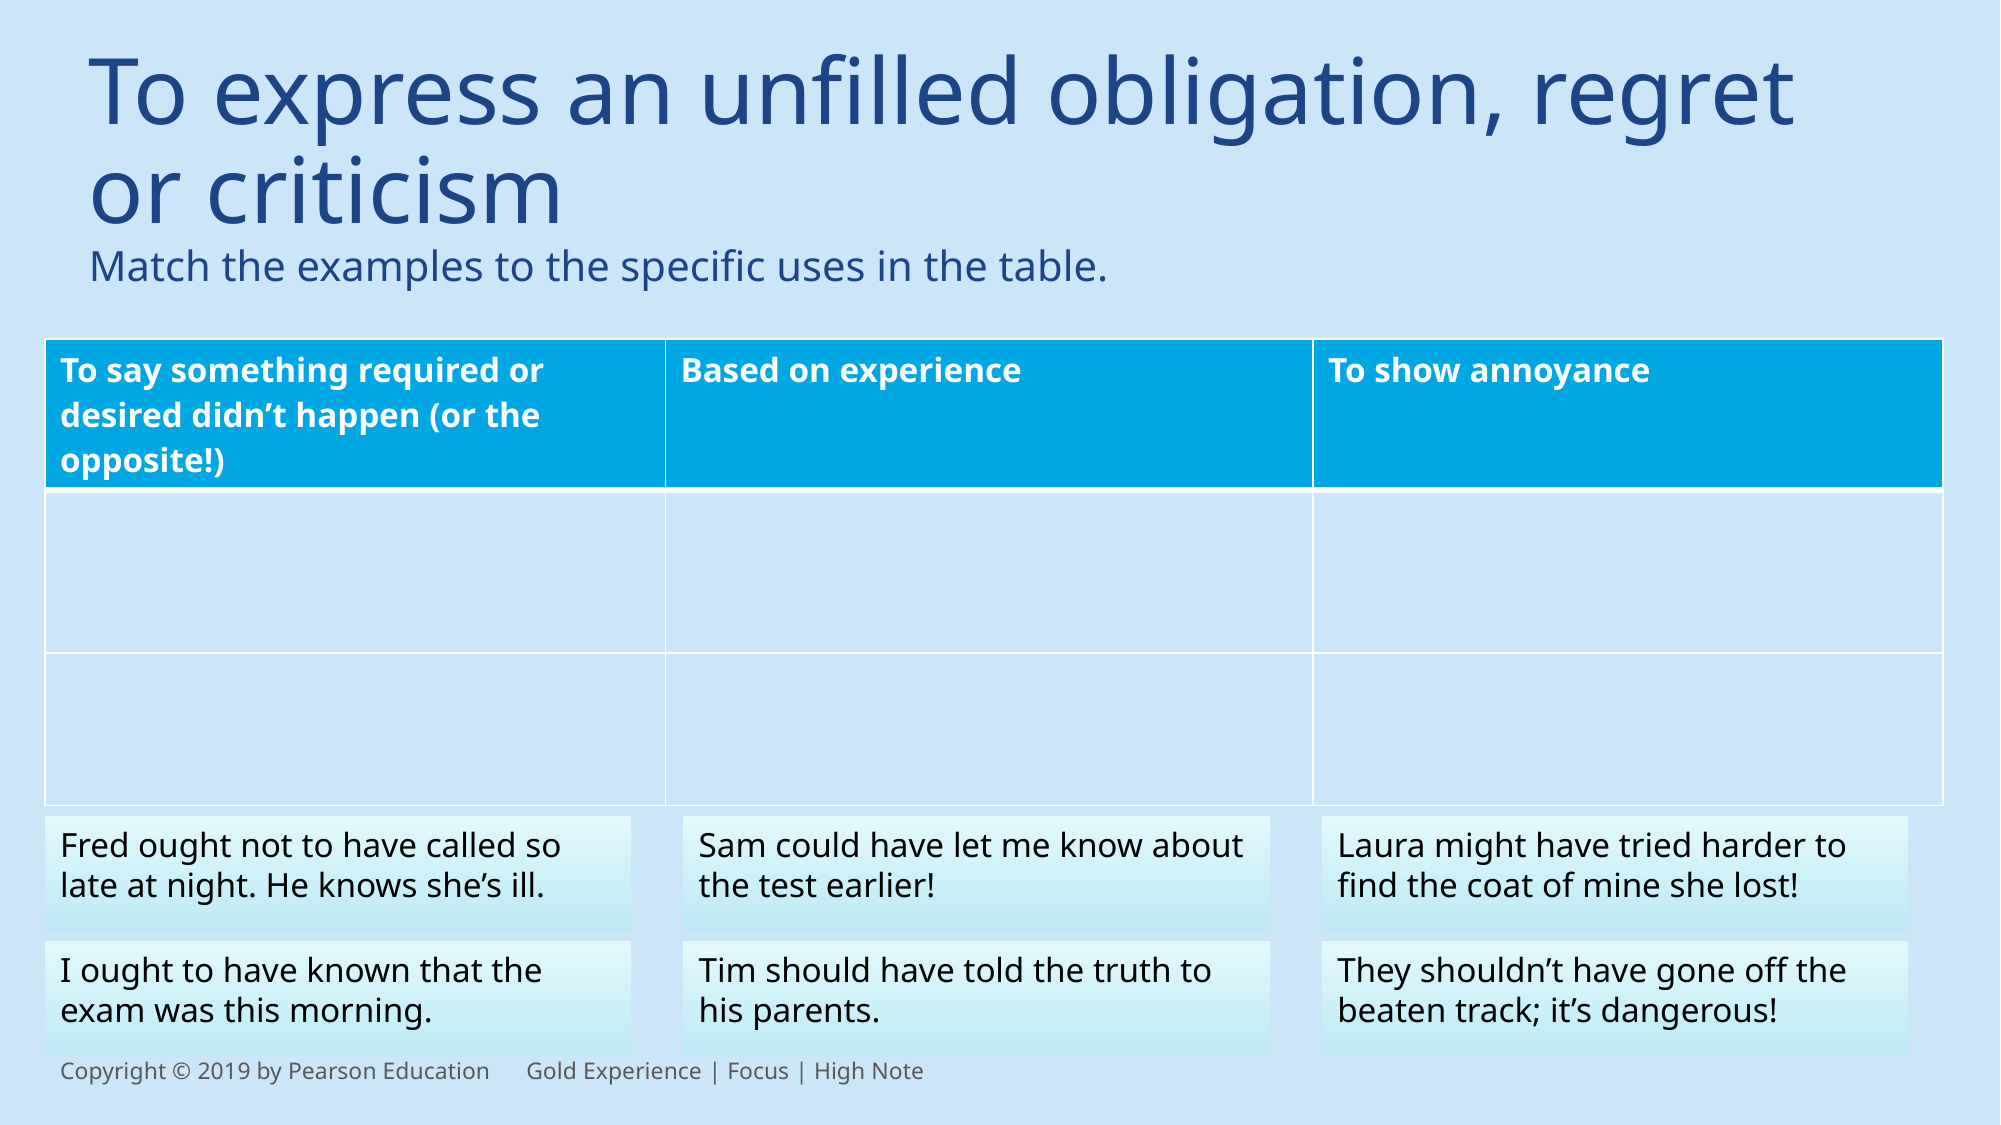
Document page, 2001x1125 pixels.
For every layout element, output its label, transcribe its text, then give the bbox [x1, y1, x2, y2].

text_box Fred ought not to have called so late at night. He knows she’s ill. [45, 816, 632, 931]
footer Copyright © 2019 by Pearson Education Gold Experience | Focus | High Note [45, 1040, 1084, 1101]
table_cell [666, 493, 1312, 652]
table_cell [666, 654, 1312, 805]
table_cell [1314, 493, 1942, 652]
text_box Laura might have tried harder to find the coat of mine she lost! [1322, 816, 1909, 931]
text_box I ought to have known that the exam was this morning. [45, 941, 632, 1040]
table_cell [46, 654, 665, 805]
table_cell [46, 493, 665, 652]
text_box Tim should have told the truth to his parents. [683, 941, 1270, 1056]
table_cell [1314, 654, 1942, 805]
text_box To express an unfilled obligation, regret or criticism [73, 37, 1880, 238]
table_header Based on experience [666, 340, 1312, 487]
table_header To say something required or desired didn’t happen (or the opposite!) [46, 340, 665, 487]
text_box Sam could have let me know about the test earlier! [683, 816, 1270, 931]
text_box Match the examples to the specific uses in the table. [73, 238, 1905, 306]
table_header To show annoyance [1314, 340, 1942, 487]
text_box They shouldn’t have gone off the beaten track; it’s dangerous! [1322, 941, 1909, 1056]
